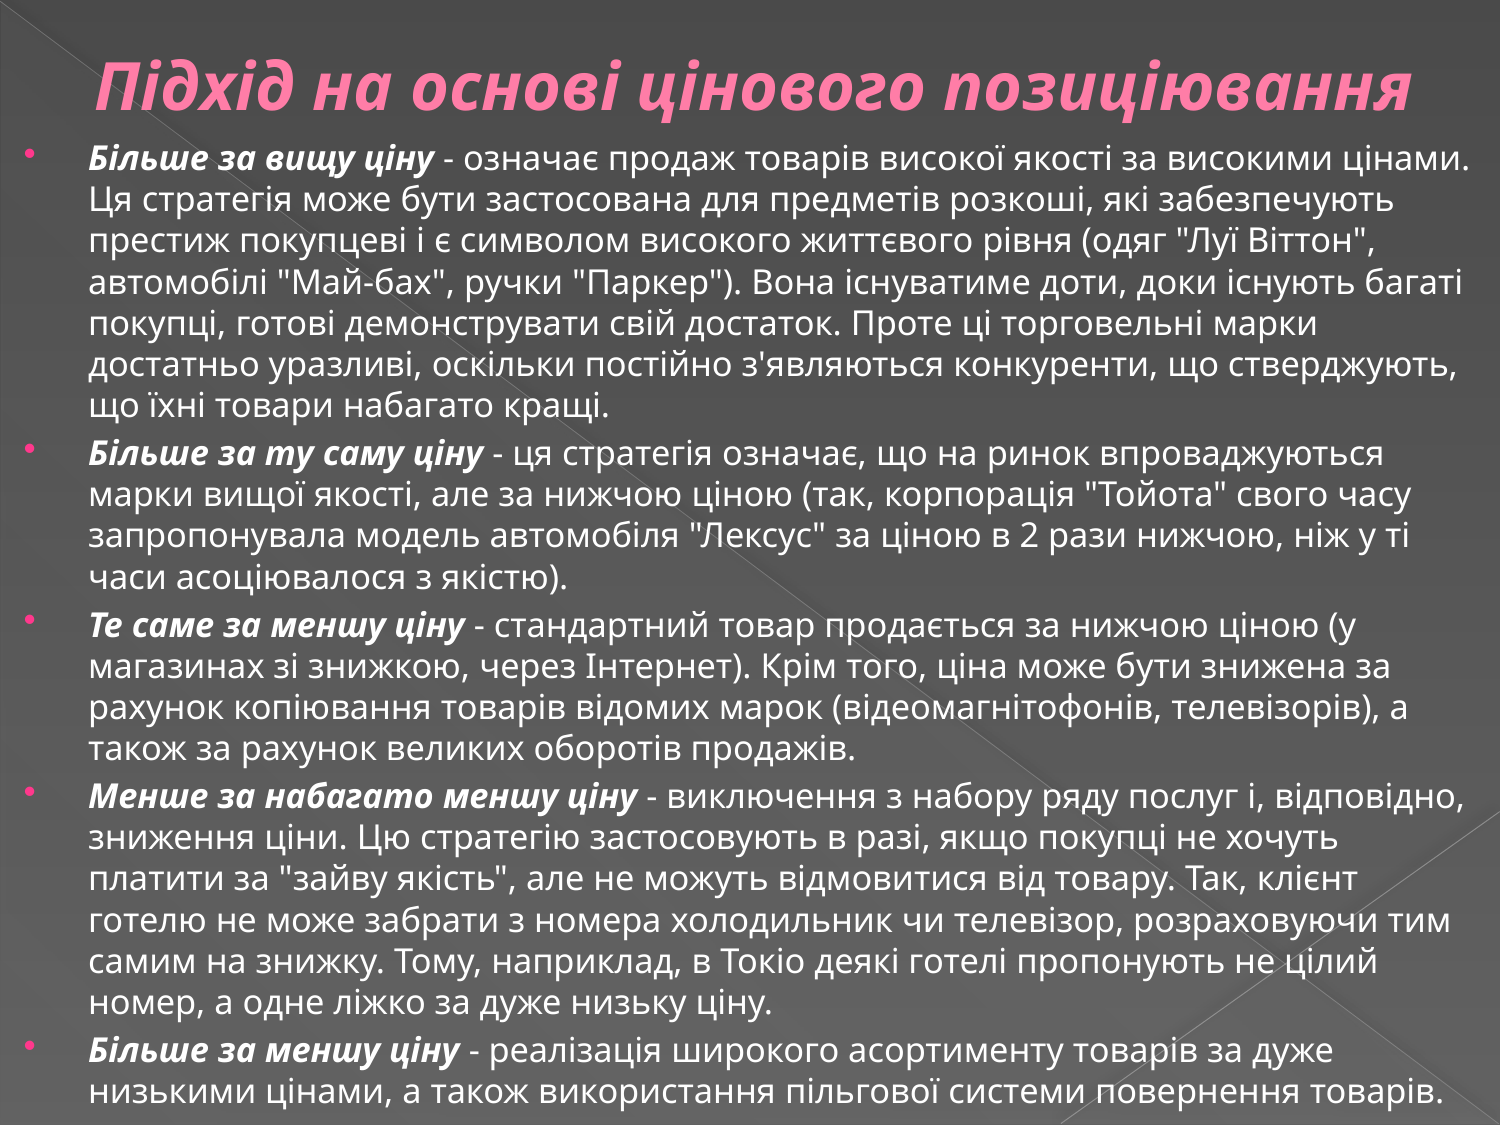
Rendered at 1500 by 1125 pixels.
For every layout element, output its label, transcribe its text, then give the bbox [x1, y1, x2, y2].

list Більше за вищу ціну - означає продаж товарів високої якості за високими цінами. Ця стратегія може бути застосована для предметів розкоші, які забезпечують престиж покупцеві і є символом високого життєвого рівня (одяг "Луї Віттон", автомобілі "Май-бах", ручки "Паркер"). Вона існуватиме доти, доки існують багаті покупці, готові демонструвати свій достаток. Проте ці торговельні марки достатньо уразливі, оскільки постійно з'являються конкуренти, що стверджують, що їхні товари набагато кращі. Більше за ту саму ціну - ця стратегія означає, що на ринок впроваджуються марки вищої якості, але за нижчою ціною (так, корпорація "Тойота" свого часу запропонувала модель автомобіля "Лексус" за ціною в 2 рази нижчою, ніж у ті часи асоціювалося з якістю). Те саме за меншу ціну - стандартний товар продається за нижчою ціною (у магазинах зі знижкою, через Інтернет). Крім того, ціна може бути знижена за рахунок копіювання товарів відомих марок (відеомагнітофонів, телевізорів), а також за рахунок великих оборотів продажів. Менше за набагато меншу ціну - виключення з набору ряду послуг і, відповідно, зниження ціни. Цю стратегію застосовують в разі, якщо покупці не хочуть платити за "зайву якість", але не можуть відмовитися від товару. Так, клієнт готелю не може забрати з номера холодильник чи телевізор, розраховуючи тим самим на знижку. Тому, наприклад, в Токіо деякі готелі пропонують не цілий номер, а одне ліжко за дуже низьку ціну. Більше за меншу ціну - реалізація широкого асортименту товарів за дуже низькими цінами, а також використання пільгової системи повернення товарів. [0, 128, 1500, 1125]
title Підхід на основі цінового позиціювання [0, 0, 1500, 128]
